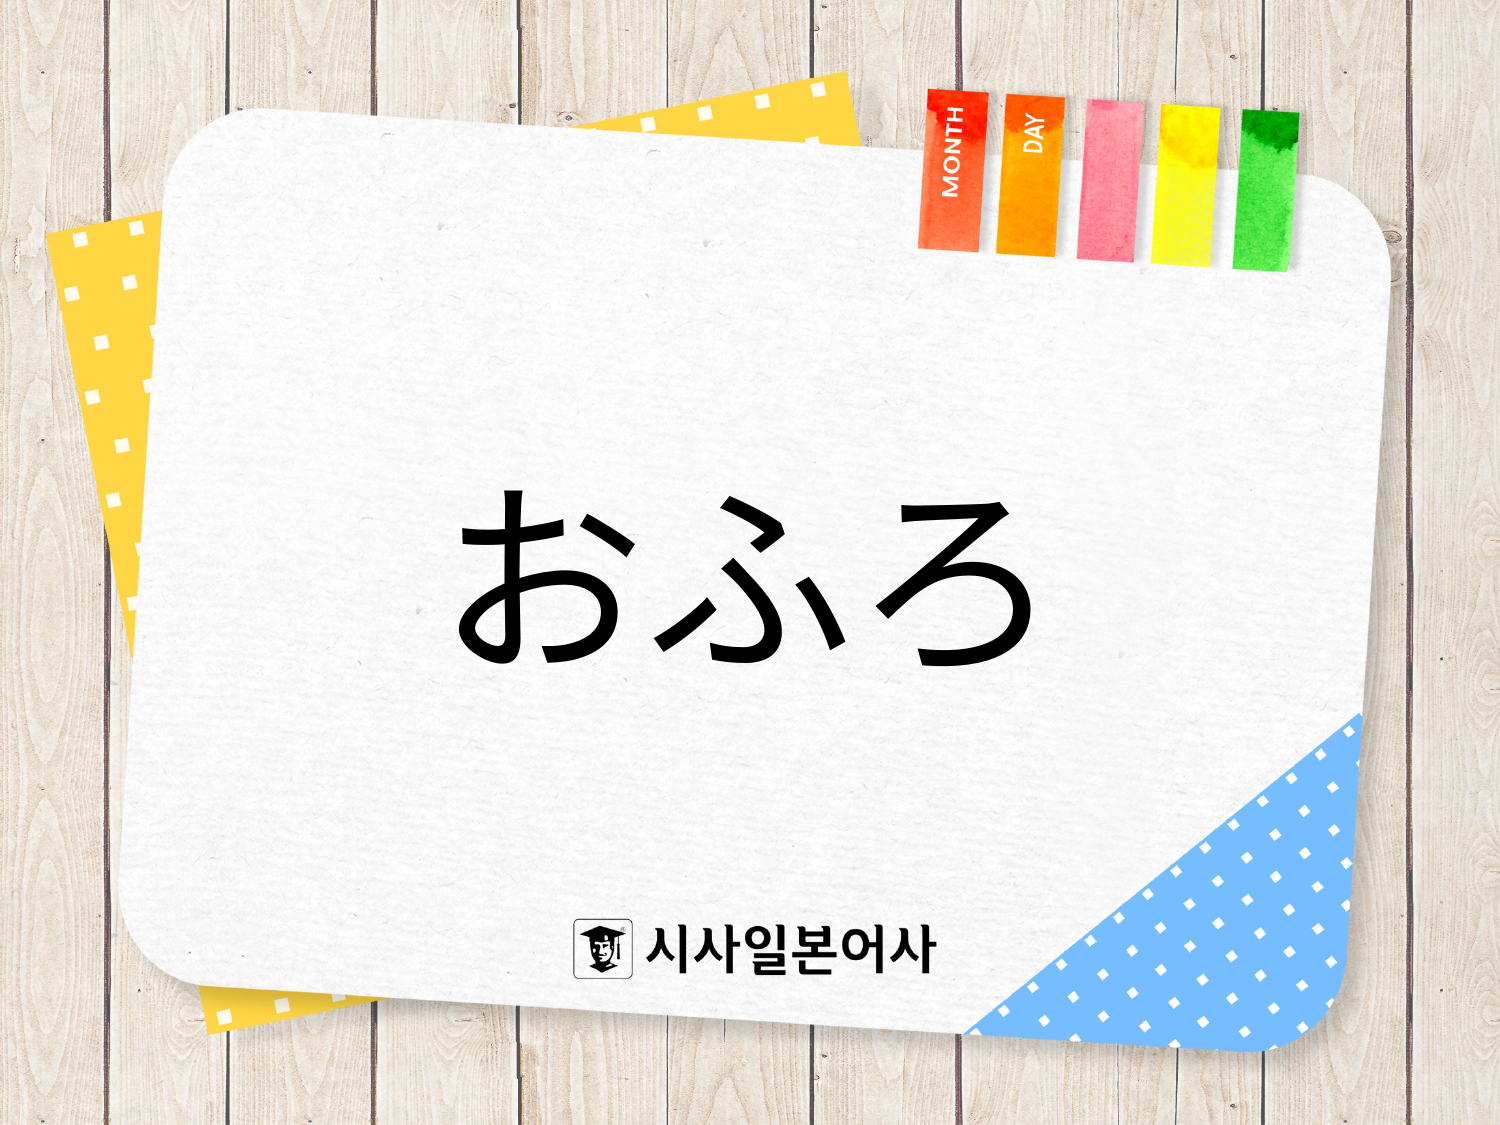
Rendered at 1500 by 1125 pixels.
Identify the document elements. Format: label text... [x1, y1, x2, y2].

picture [0, 0, 1500, 1125]
title おふろ [75, 338, 1425, 811]
